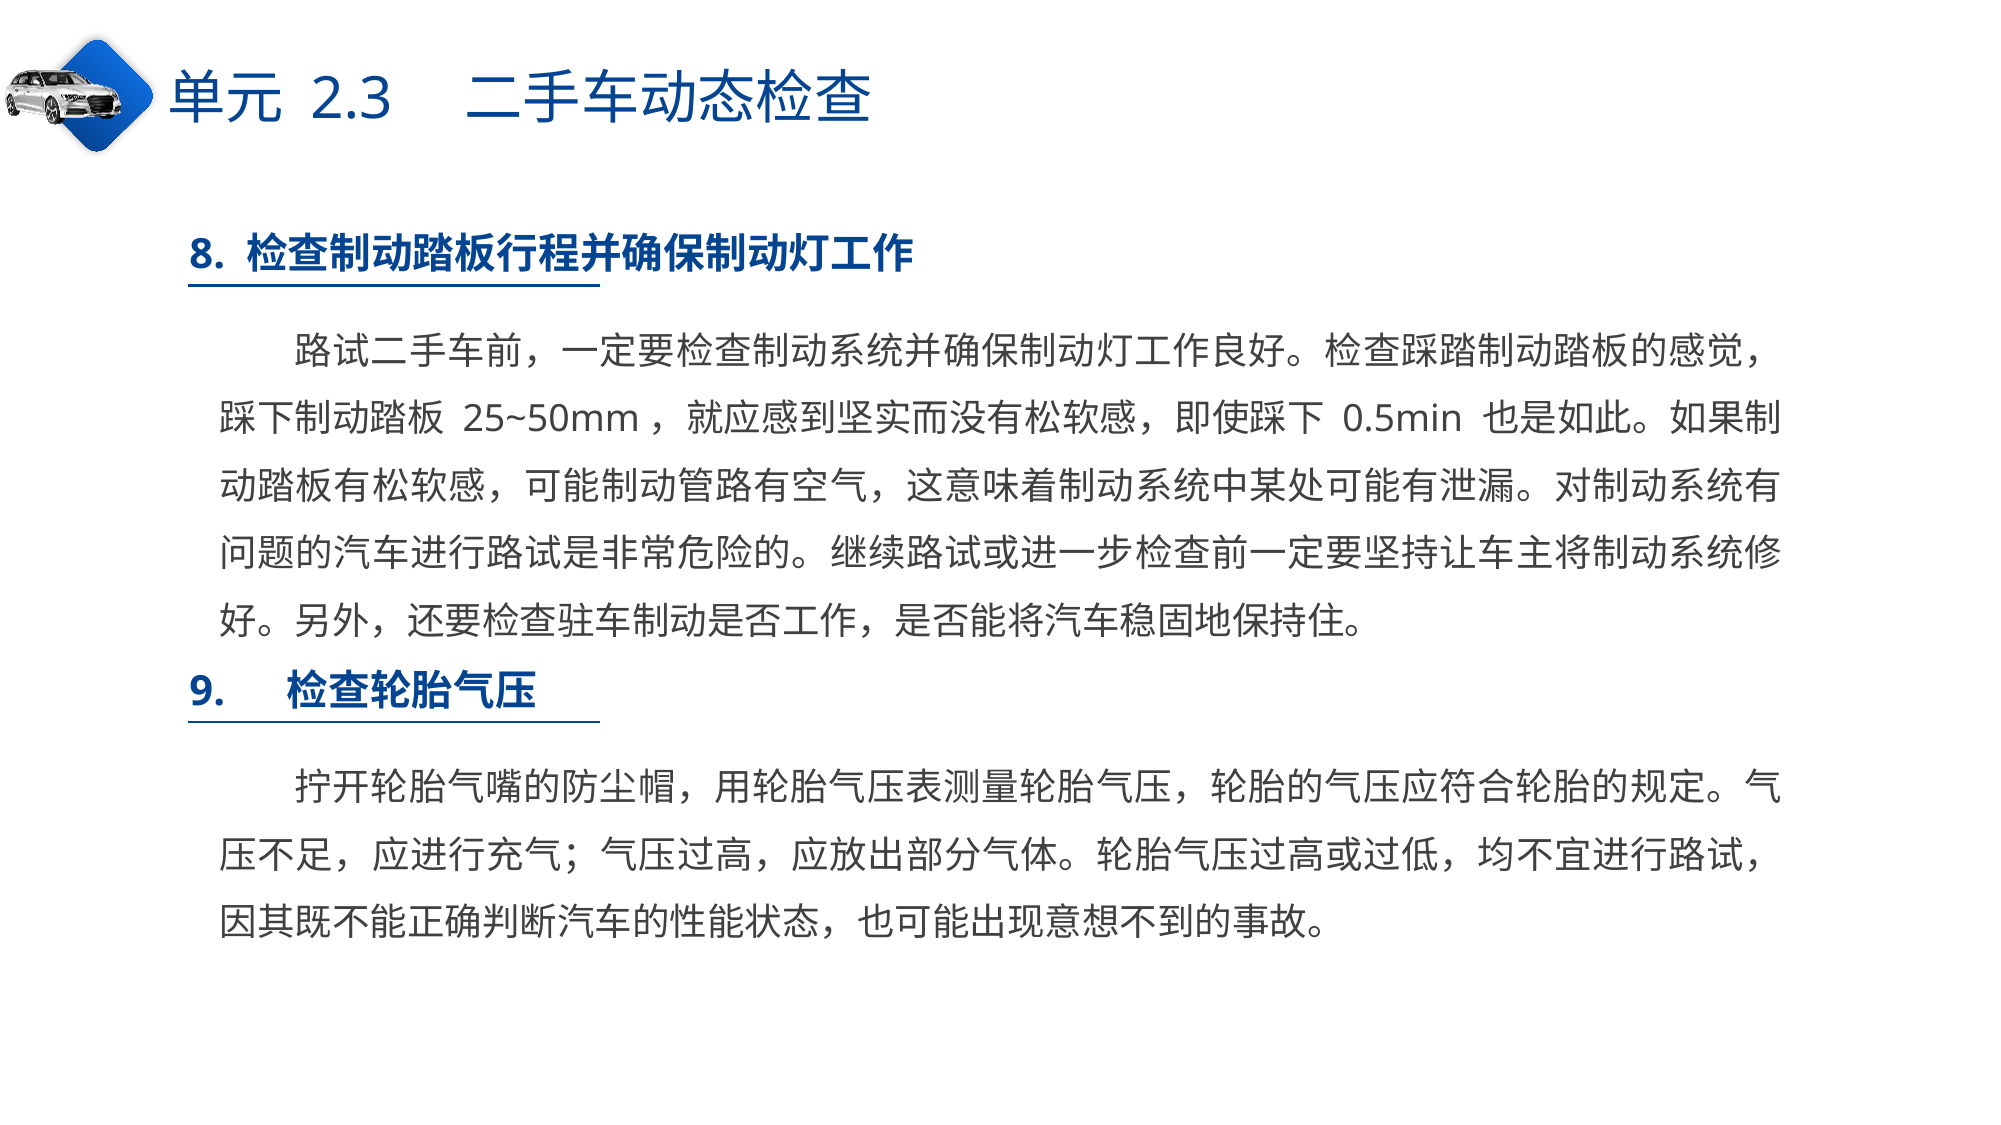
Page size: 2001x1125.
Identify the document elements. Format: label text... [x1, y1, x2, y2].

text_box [174, 219, 1330, 286]
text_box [174, 656, 1330, 723]
text_box 路试二手车前，一定要检查制动系统并确保制动灯工作良好。检查踩踏制动踏板的感觉，踩下制动踏板 25~50mm，就应感到坚实而没有松软感，即使踩下 0.5min 也是如此。如果制动踏板有松软感，可能制动管路有空气，这意味着制动系统中某处可能有泄漏。对制动系统有问题的汽车进行路试是非常危险的。继续路试或进一步检查前一定要坚持让车主将制动系统修好。另外，还要检查驻车制动是否工作，是否能将汽车稳固地保持住。 [204, 297, 1797, 650]
picture [0, 31, 125, 157]
text_box 单元 2.3 二手车动态检查 [152, 52, 888, 138]
text_box 拧开轮胎气嘴的防尘帽，用轮胎气压表测量轮胎气压，轮胎的气压应符合轮胎的规定。气压不足，应进行充气；气压过高，应放出部分气体。轮胎气压过高或过低，均不宜进行路试，因其既不能正确判断汽车的性能状态，也可能出现意想不到的事故。 [204, 733, 1797, 951]
